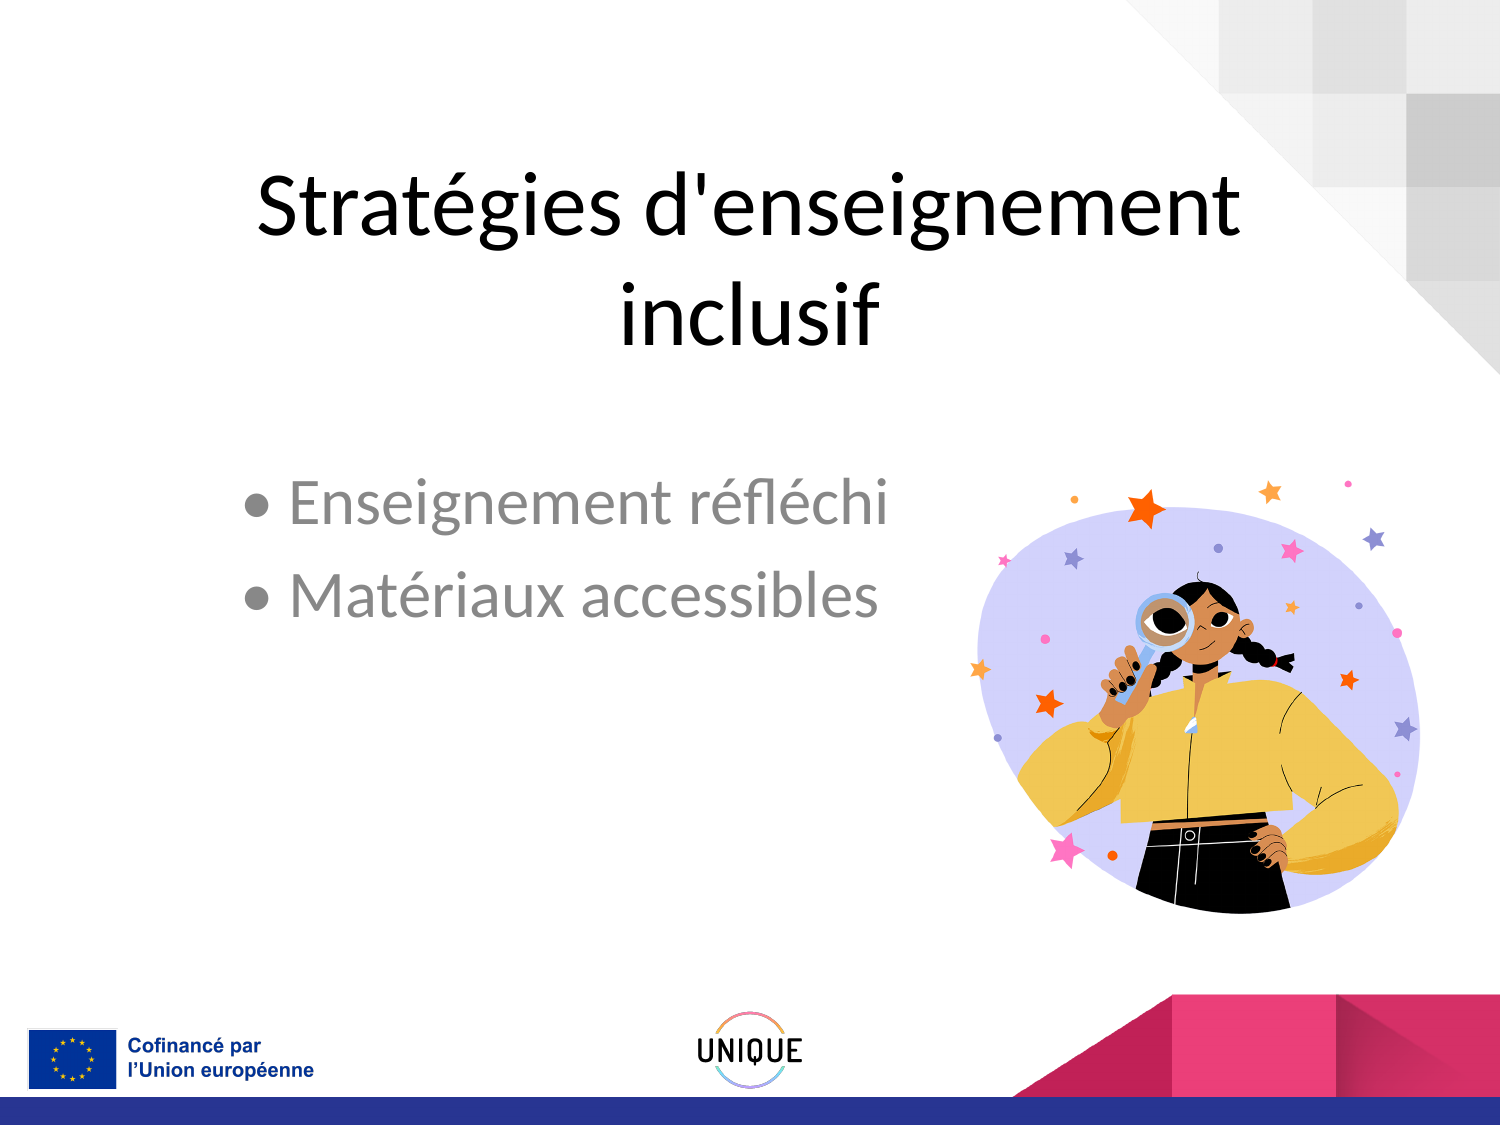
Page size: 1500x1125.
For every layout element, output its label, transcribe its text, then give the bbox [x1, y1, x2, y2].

subtitle • Enseignement réfléchi • Matériaux accessibles [225, 450, 1275, 738]
picture [1125, 0, 1500, 375]
picture [958, 463, 1438, 943]
title Stratégies d'enseignement inclusif [112, 132, 1388, 375]
picture [0, 993, 1500, 1125]
